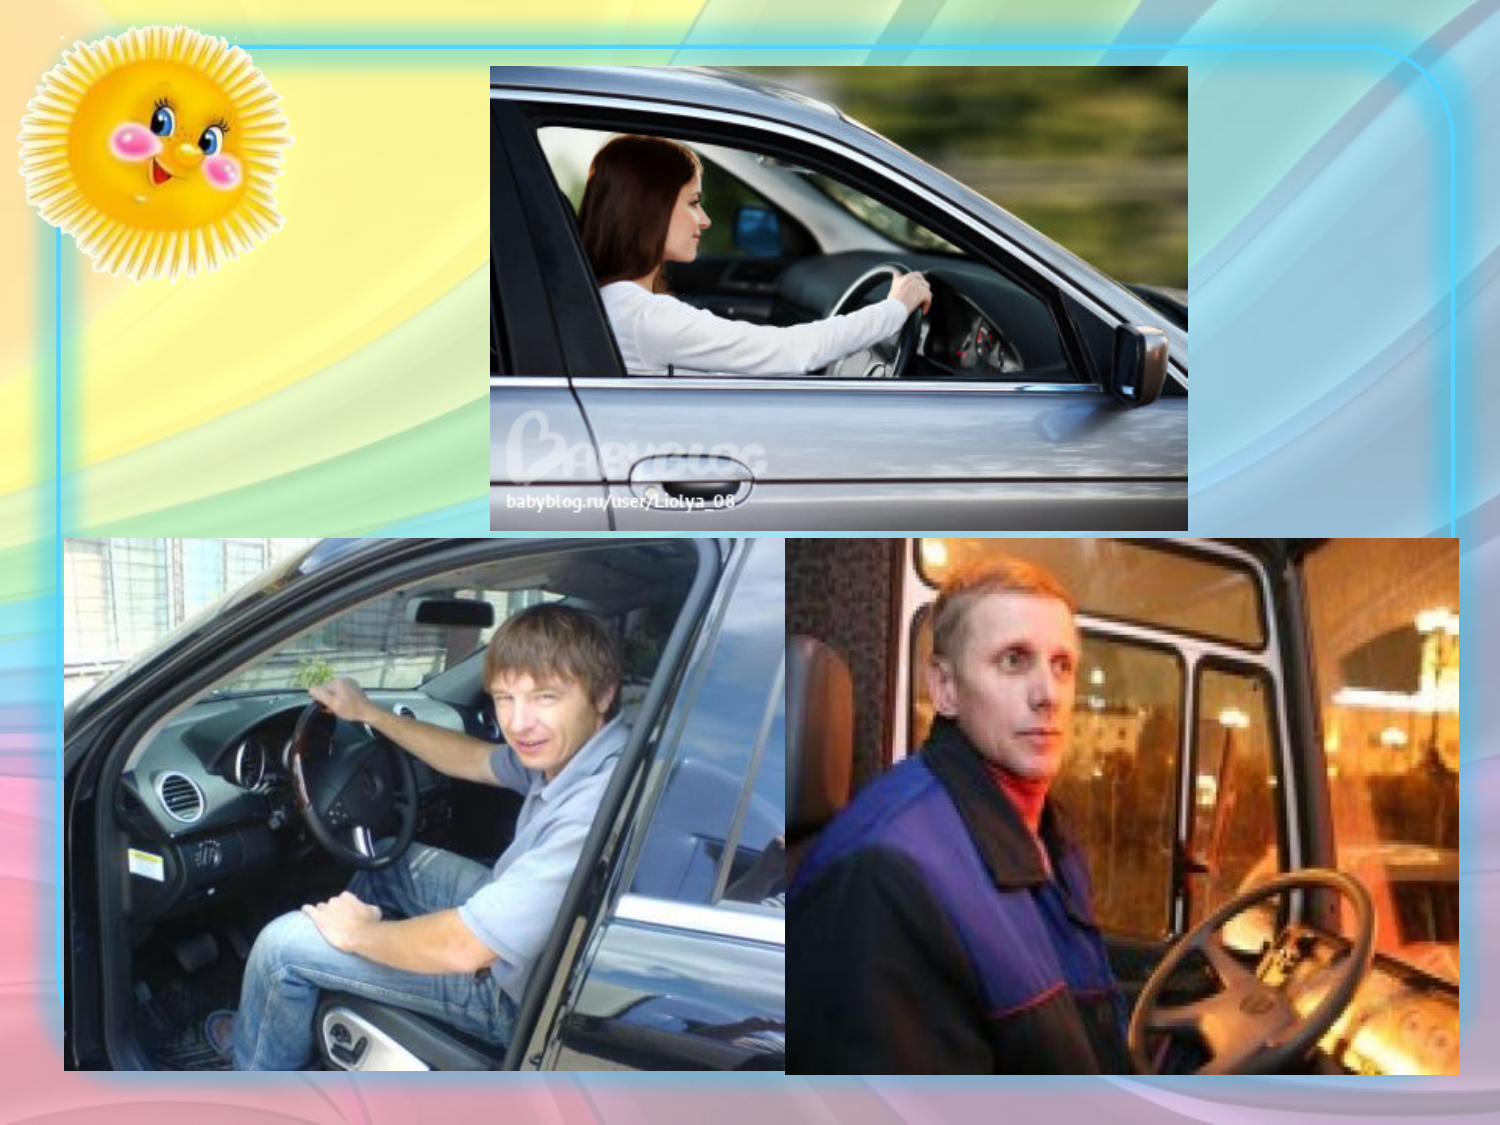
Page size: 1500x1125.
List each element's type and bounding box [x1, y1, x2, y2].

picture [64, 538, 1459, 1076]
picture [11, 11, 340, 340]
picture [489, 66, 1188, 531]
